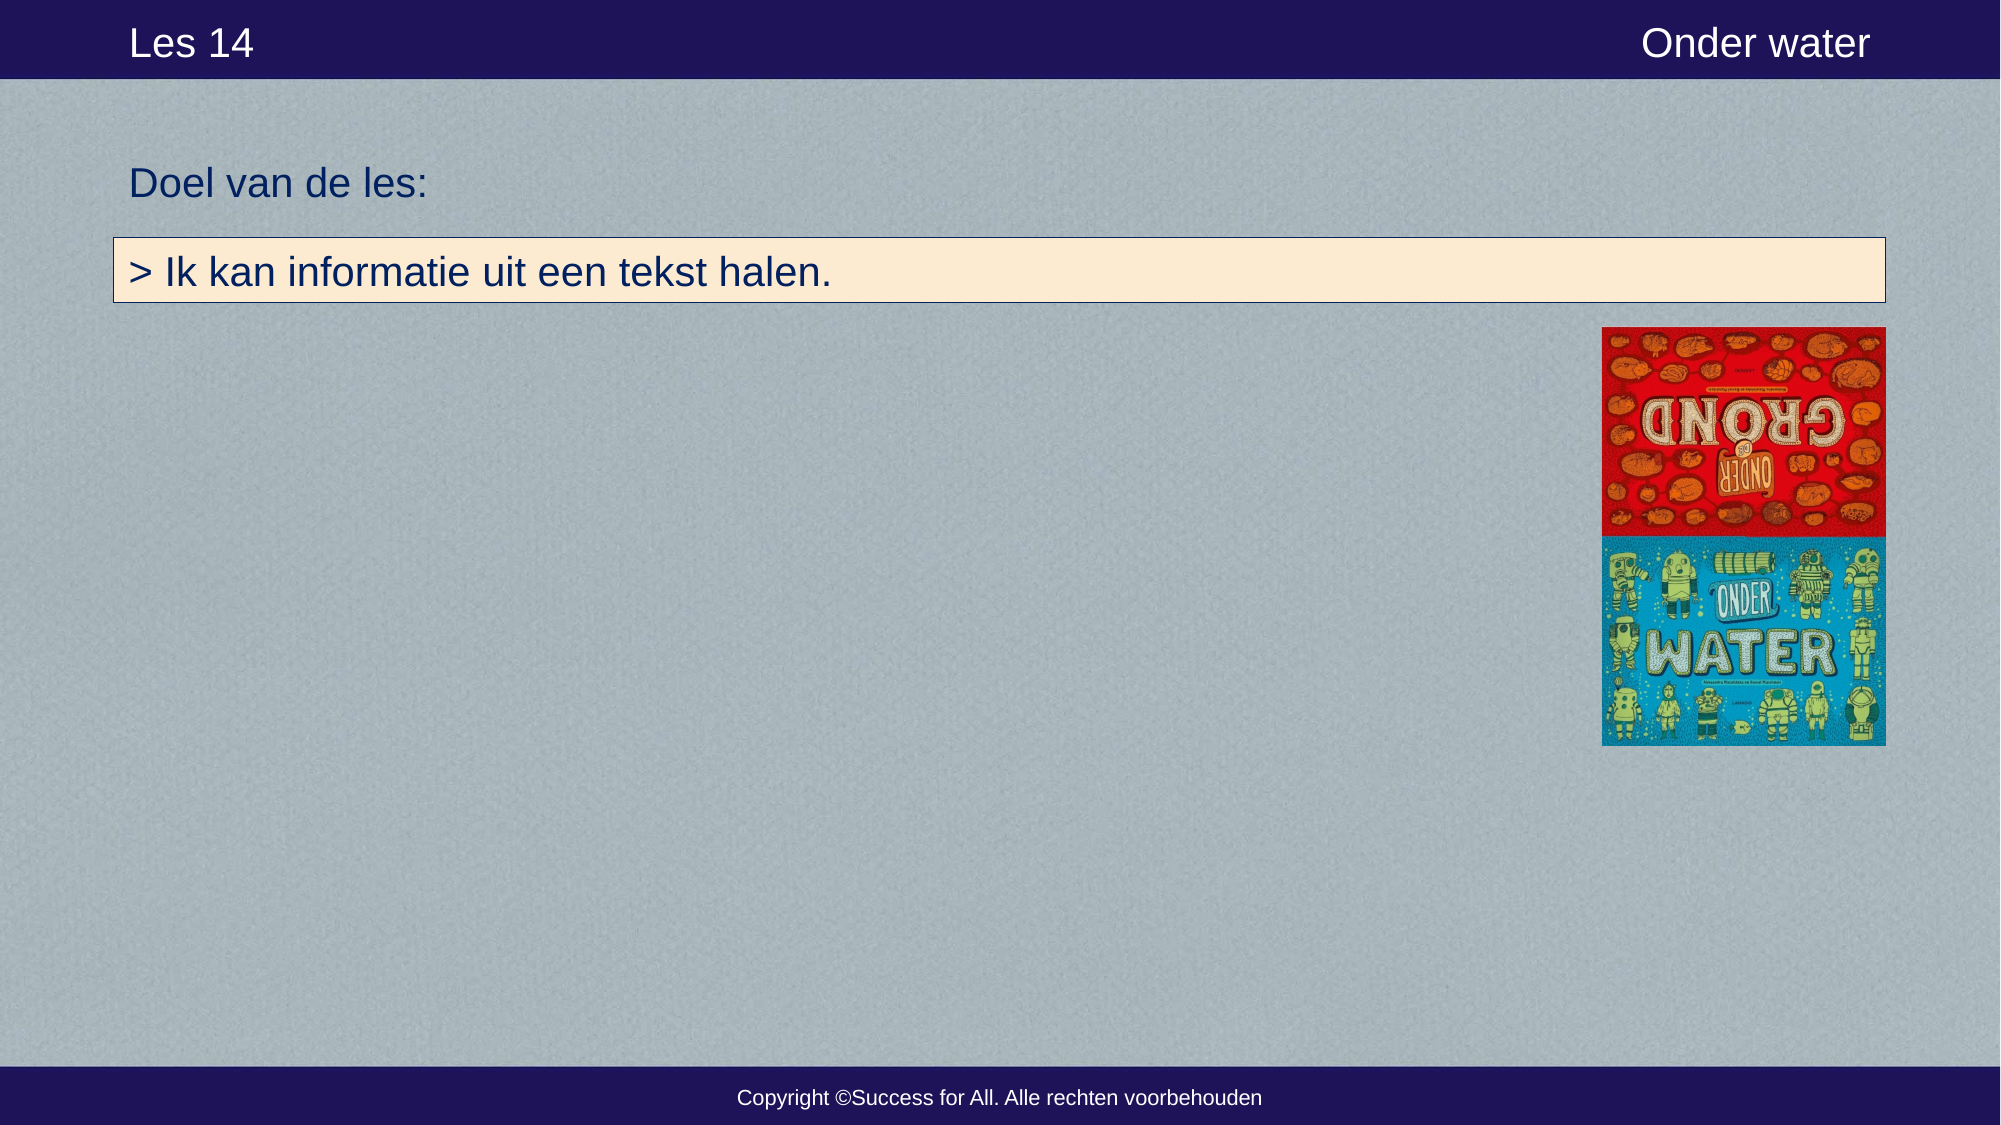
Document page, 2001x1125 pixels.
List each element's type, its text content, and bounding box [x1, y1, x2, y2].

text_box Copyright ©Success for All. Alle rechten voorbehouden [0, 1076, 2000, 1125]
text_box Onder water [999, 8, 1886, 73]
text_box > Ik kan informatie uit een tekst halen. [113, 237, 1886, 303]
text_box Les 14 [114, 8, 354, 73]
text_box Doel van de les: [113, 148, 1635, 214]
picture [0, 0, 2001, 1125]
